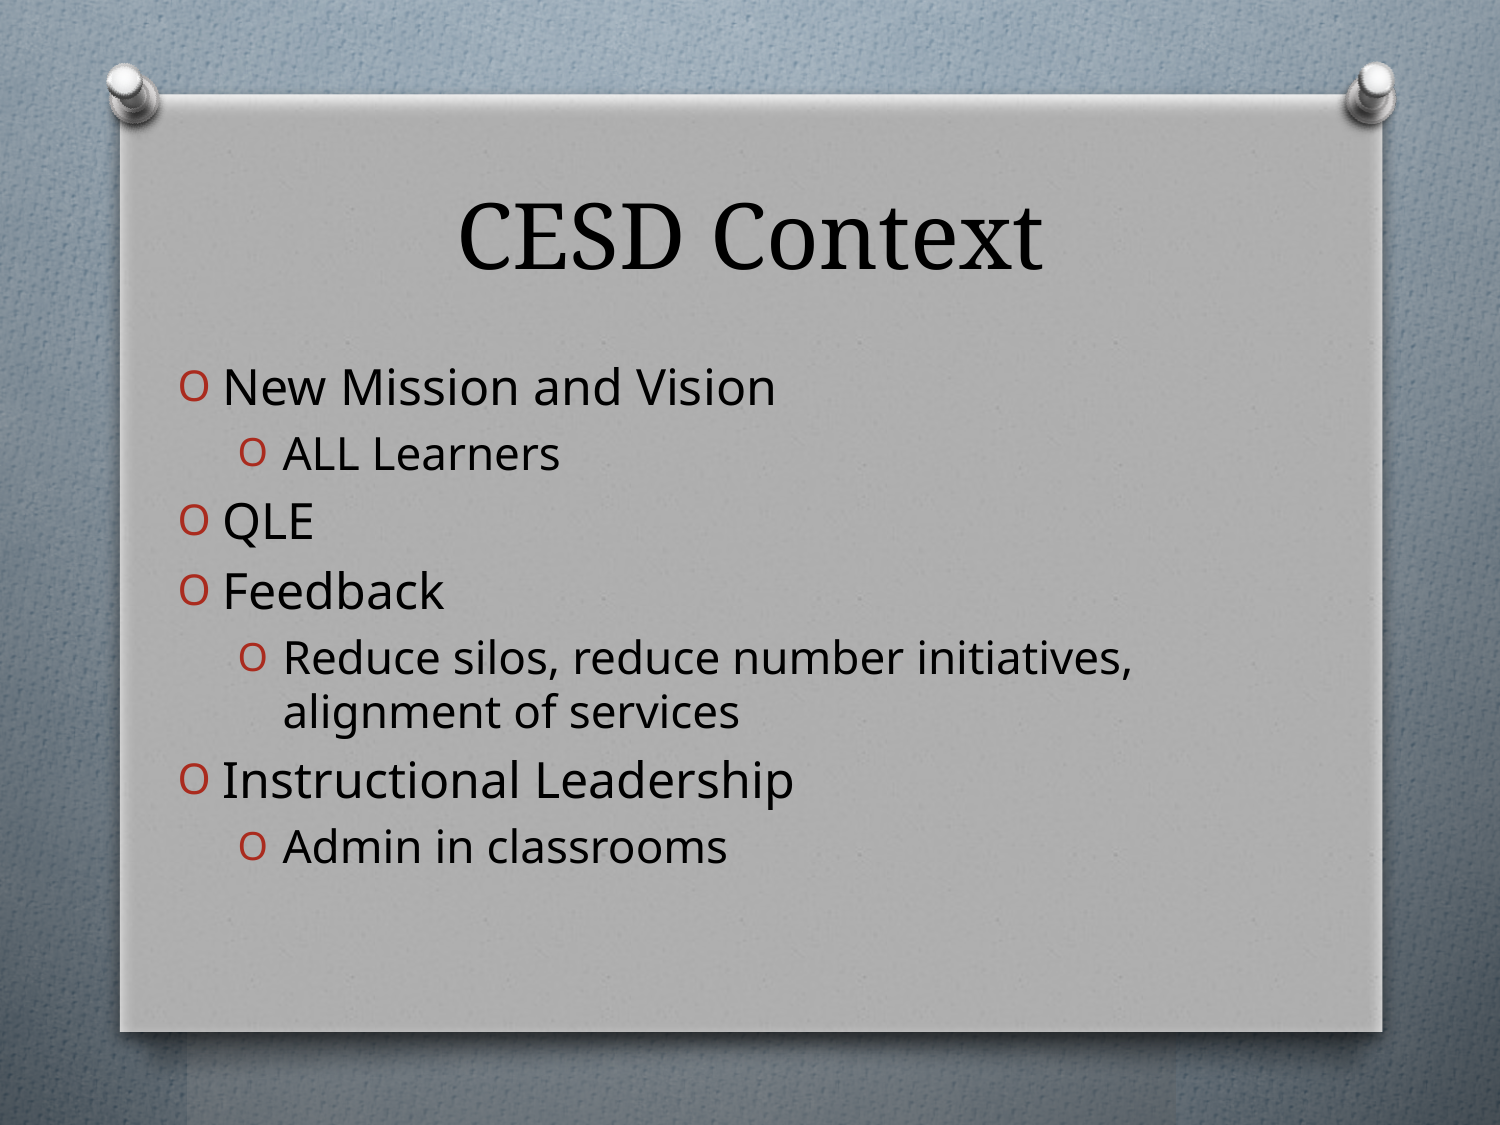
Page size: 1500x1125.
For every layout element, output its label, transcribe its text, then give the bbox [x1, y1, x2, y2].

title CESD Context [179, 134, 1323, 332]
picture [75, 29, 198, 153]
list New Mission and Vision ALL Learners QLE Feedback Reduce silos, reduce number initiatives, alignment of services Instructional Leadership Admin in classrooms [162, 347, 1338, 1013]
picture [1317, 35, 1439, 156]
